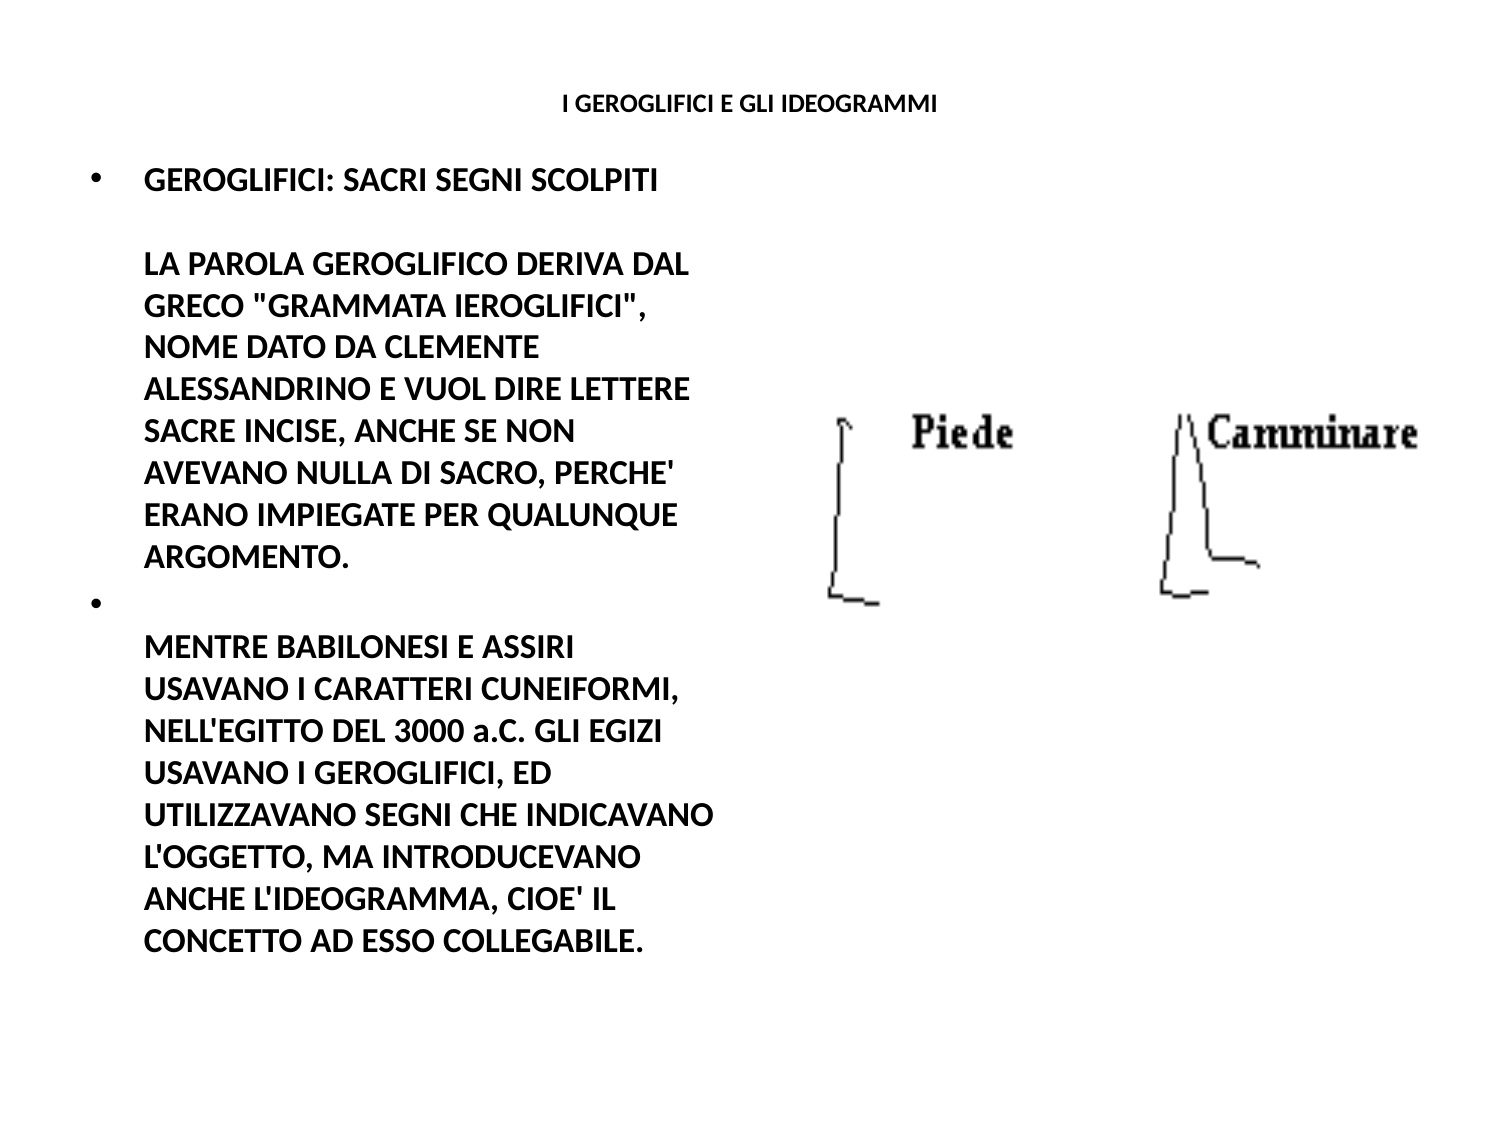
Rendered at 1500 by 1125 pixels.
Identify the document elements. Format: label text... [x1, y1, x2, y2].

title I GEROGLIFICI E GLI IDEOGRAMMI [75, 45, 1425, 197]
list GEROGLIFICI: SACRI SEGNI SCOLPITI LA PAROLA GEROGLIFICO DERIVA DAL GRECO "GRAMMATA IEROGLIFICI", NOME DATO DA CLEMENTE ALESSANDRINO E VUOL DIRE LETTERE SACRE INCISE, ANCHE SE NON AVEVANO NULLA DI SACRO, PERCHE' ERANO IMPIEGATE PER QUALUNQUE ARGOMENTO. MENTRE BABILONESI E ASSIRI USAVANO I CARATTERI CUNEIFORMI, NELL'EGITTO DEL 3000 a.C. GLI EGIZI USAVANO I GEROGLIFICI, ED UTILIZZAVANO SEGNI CHE INDICAVANO L'OGGETTO, MA INTRODUCEVANO ANCHE L'IDEOGRAMMA, CIOE' IL CONCETTO AD ESSO COLLEGABILE. [75, 149, 738, 1005]
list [820, 396, 1424, 622]
